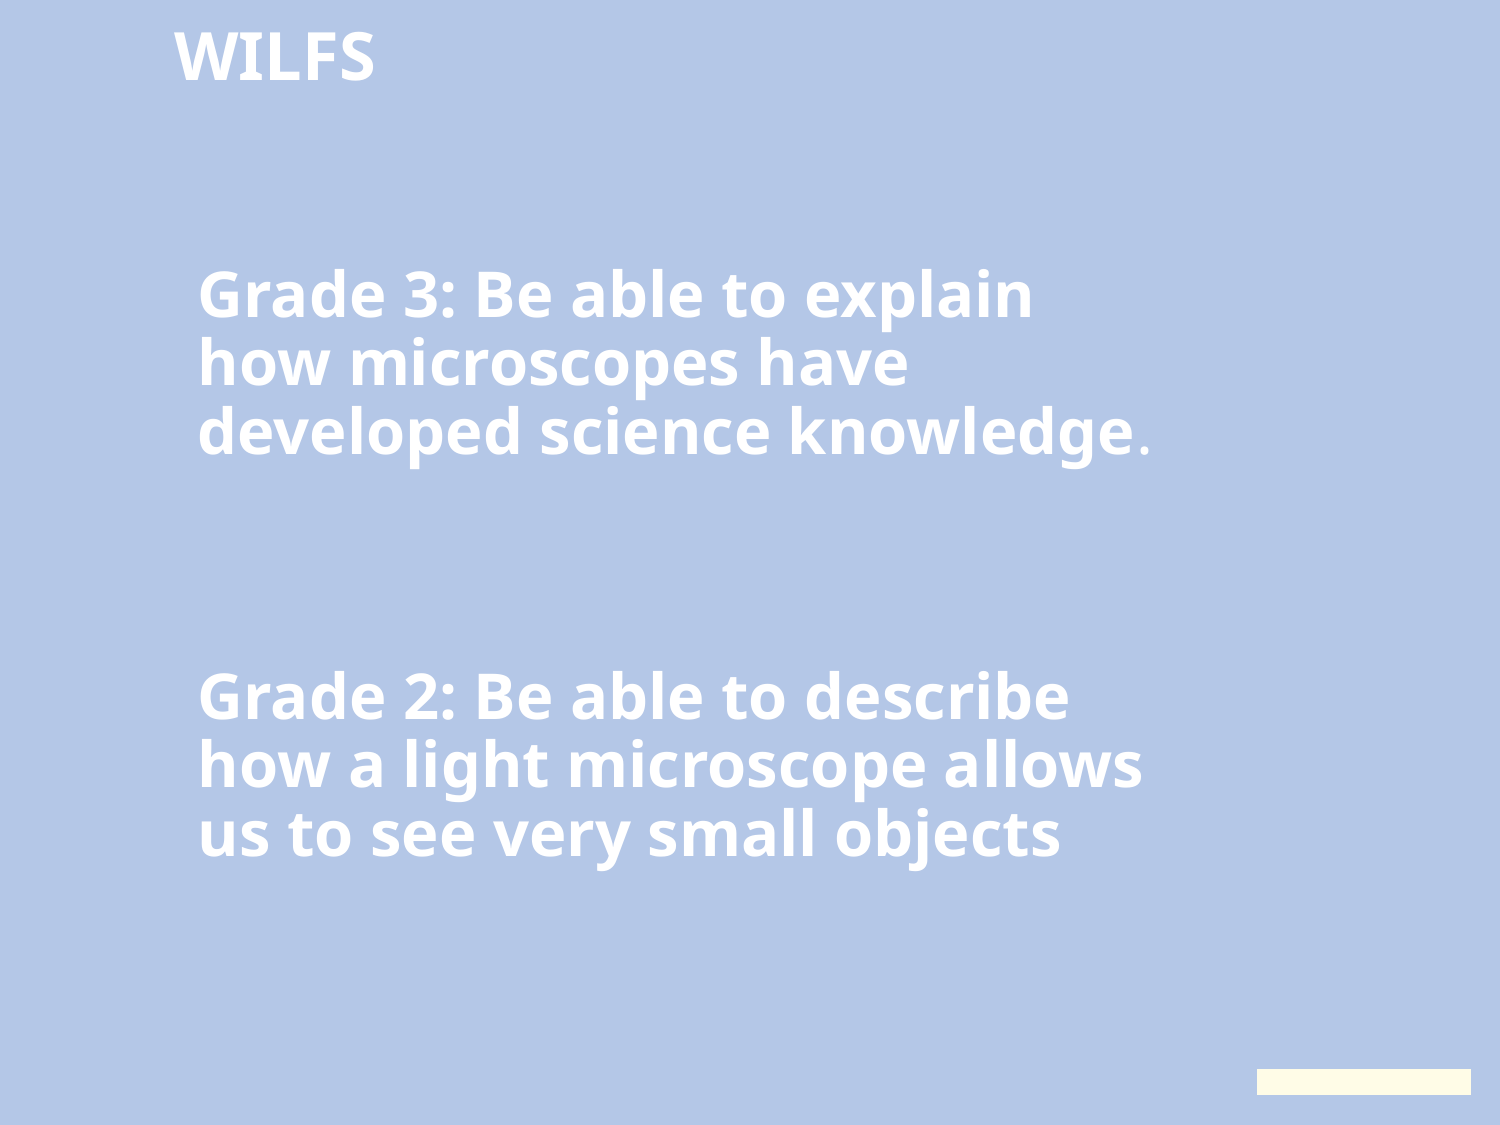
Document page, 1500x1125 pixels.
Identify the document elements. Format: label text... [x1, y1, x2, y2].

text_box [1257, 1069, 1471, 1095]
list Grade 3: Be able to explain how microscopes have developed science knowledge. [183, 255, 1194, 496]
list WILFS [159, 15, 1171, 256]
list Grade 2: Be able to describe how a light microscope allows us to see very small objects [183, 656, 1194, 898]
